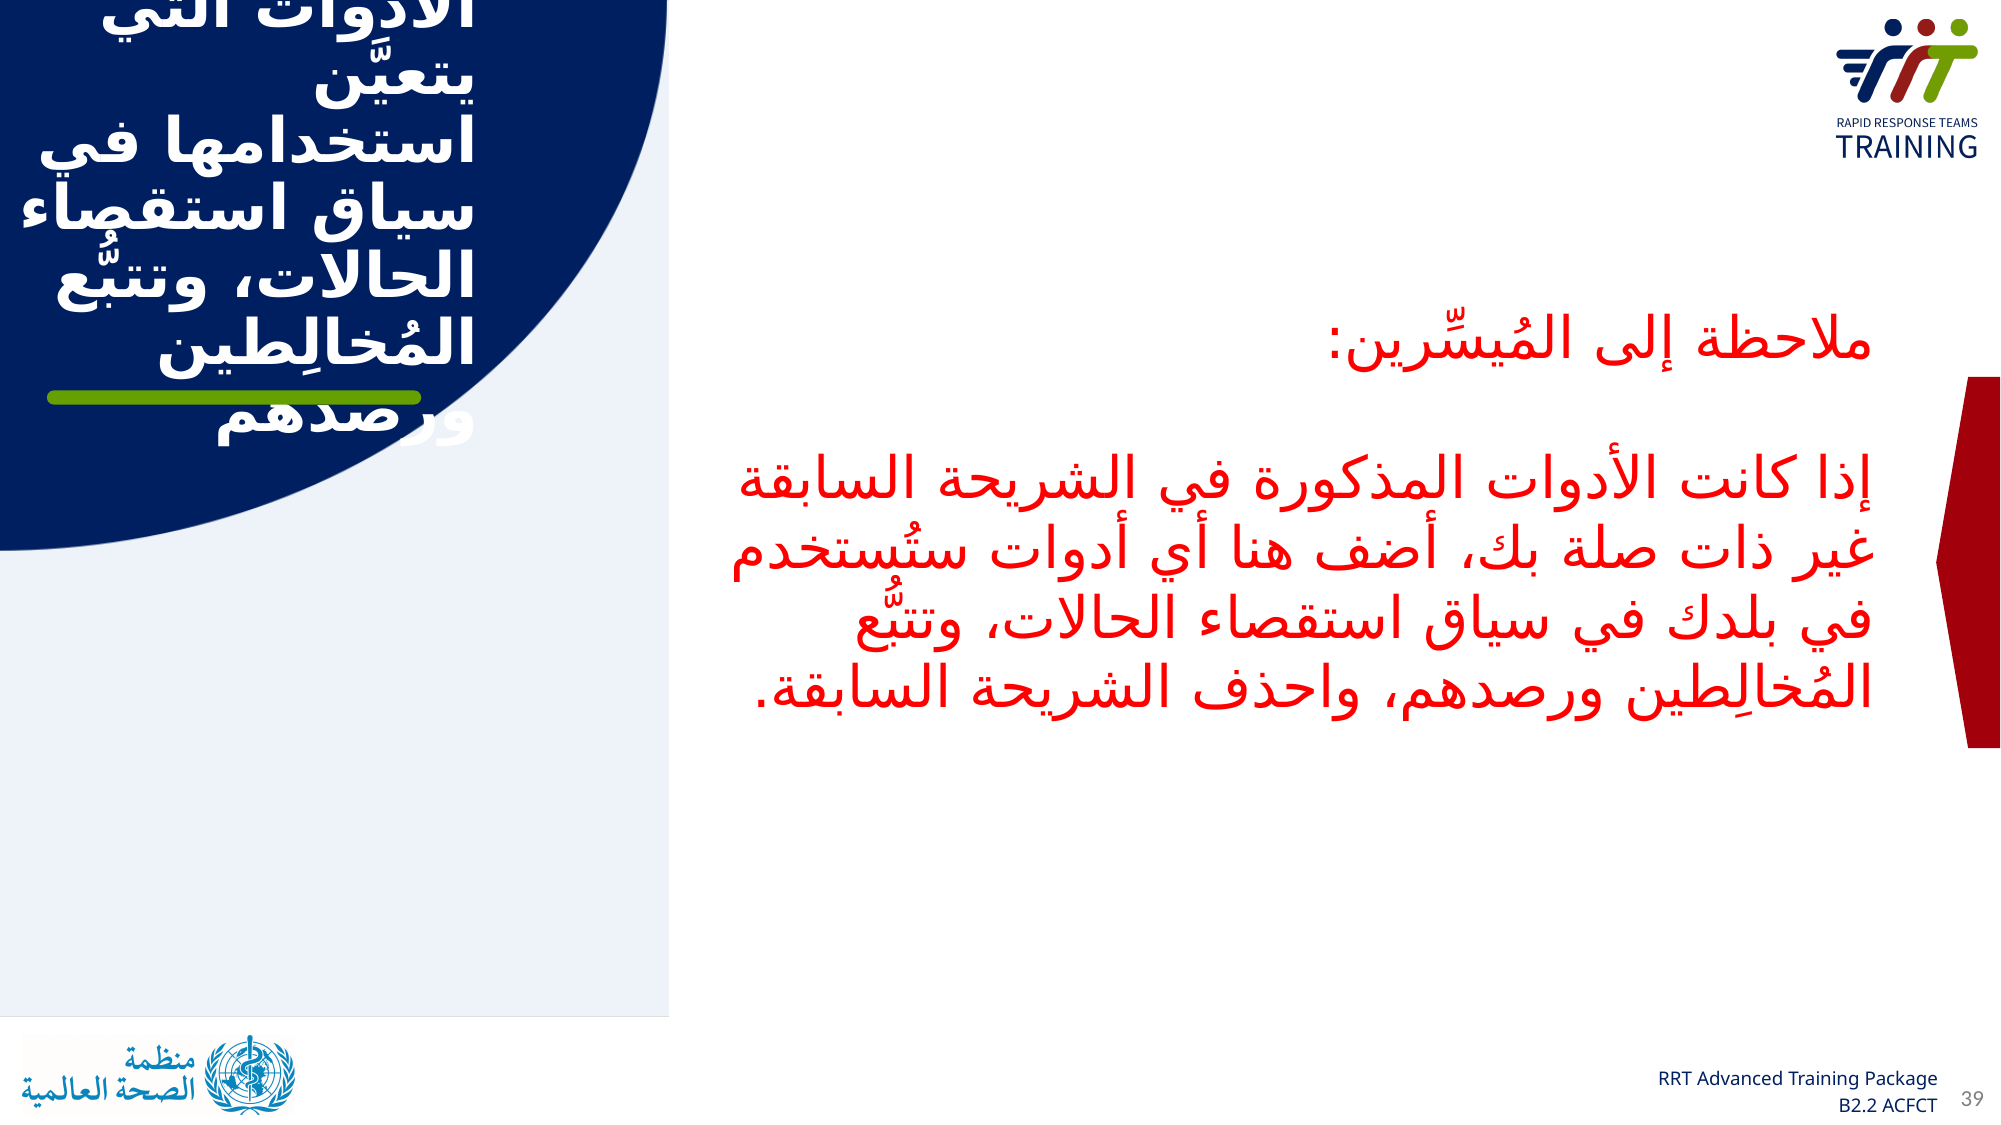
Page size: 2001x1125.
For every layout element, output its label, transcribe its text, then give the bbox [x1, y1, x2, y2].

picture [1835, 19, 1978, 167]
picture [22, 1035, 295, 1115]
text_box [46, 390, 422, 405]
title الأدوات التي يتعيَّن استخدامها في سياق استقصاء الحالات، وتتبُّع المُخالِطين ورصدهم [9, 23, 487, 396]
picture [0, 0, 669, 1018]
text_box ملاحظة إلى المُيسِّرين: إذا كانت الأدوات المذكورة في الشريحة السابقة غير ذات صلة بك، أضف هنا أي أدوات ستُستخدم في بلدك في سياق استقصاء الحالات، وتتبُّع المُخالِطين ورصدهم، واحذف الشريحة السابقة. [709, 292, 1883, 777]
picture [252, 1050, 258, 1059]
